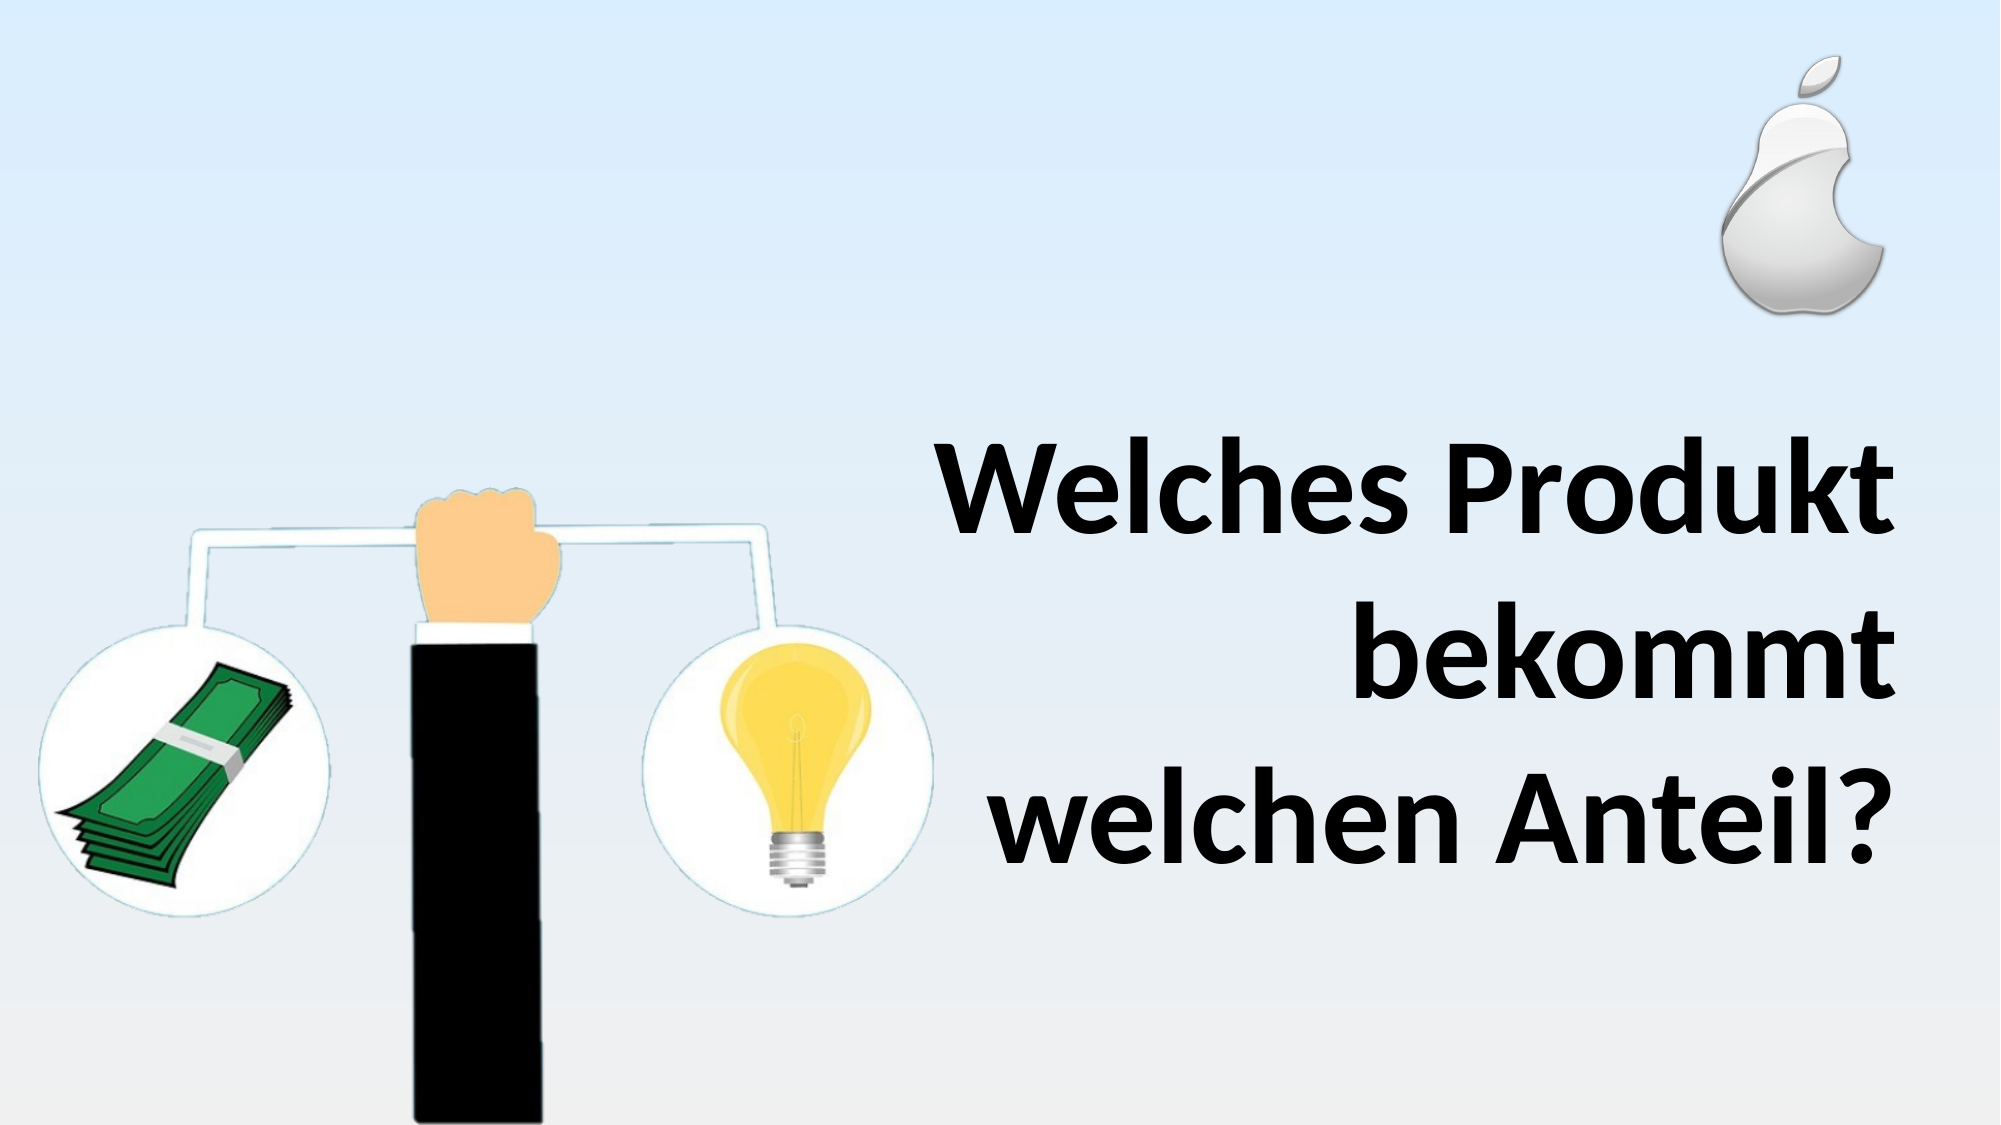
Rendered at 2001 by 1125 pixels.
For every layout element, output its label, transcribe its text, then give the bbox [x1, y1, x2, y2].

text_box Welches Produkt bekommt welchen Anteil? [912, 388, 1913, 898]
picture [1707, 54, 1897, 334]
picture [38, 487, 934, 1125]
